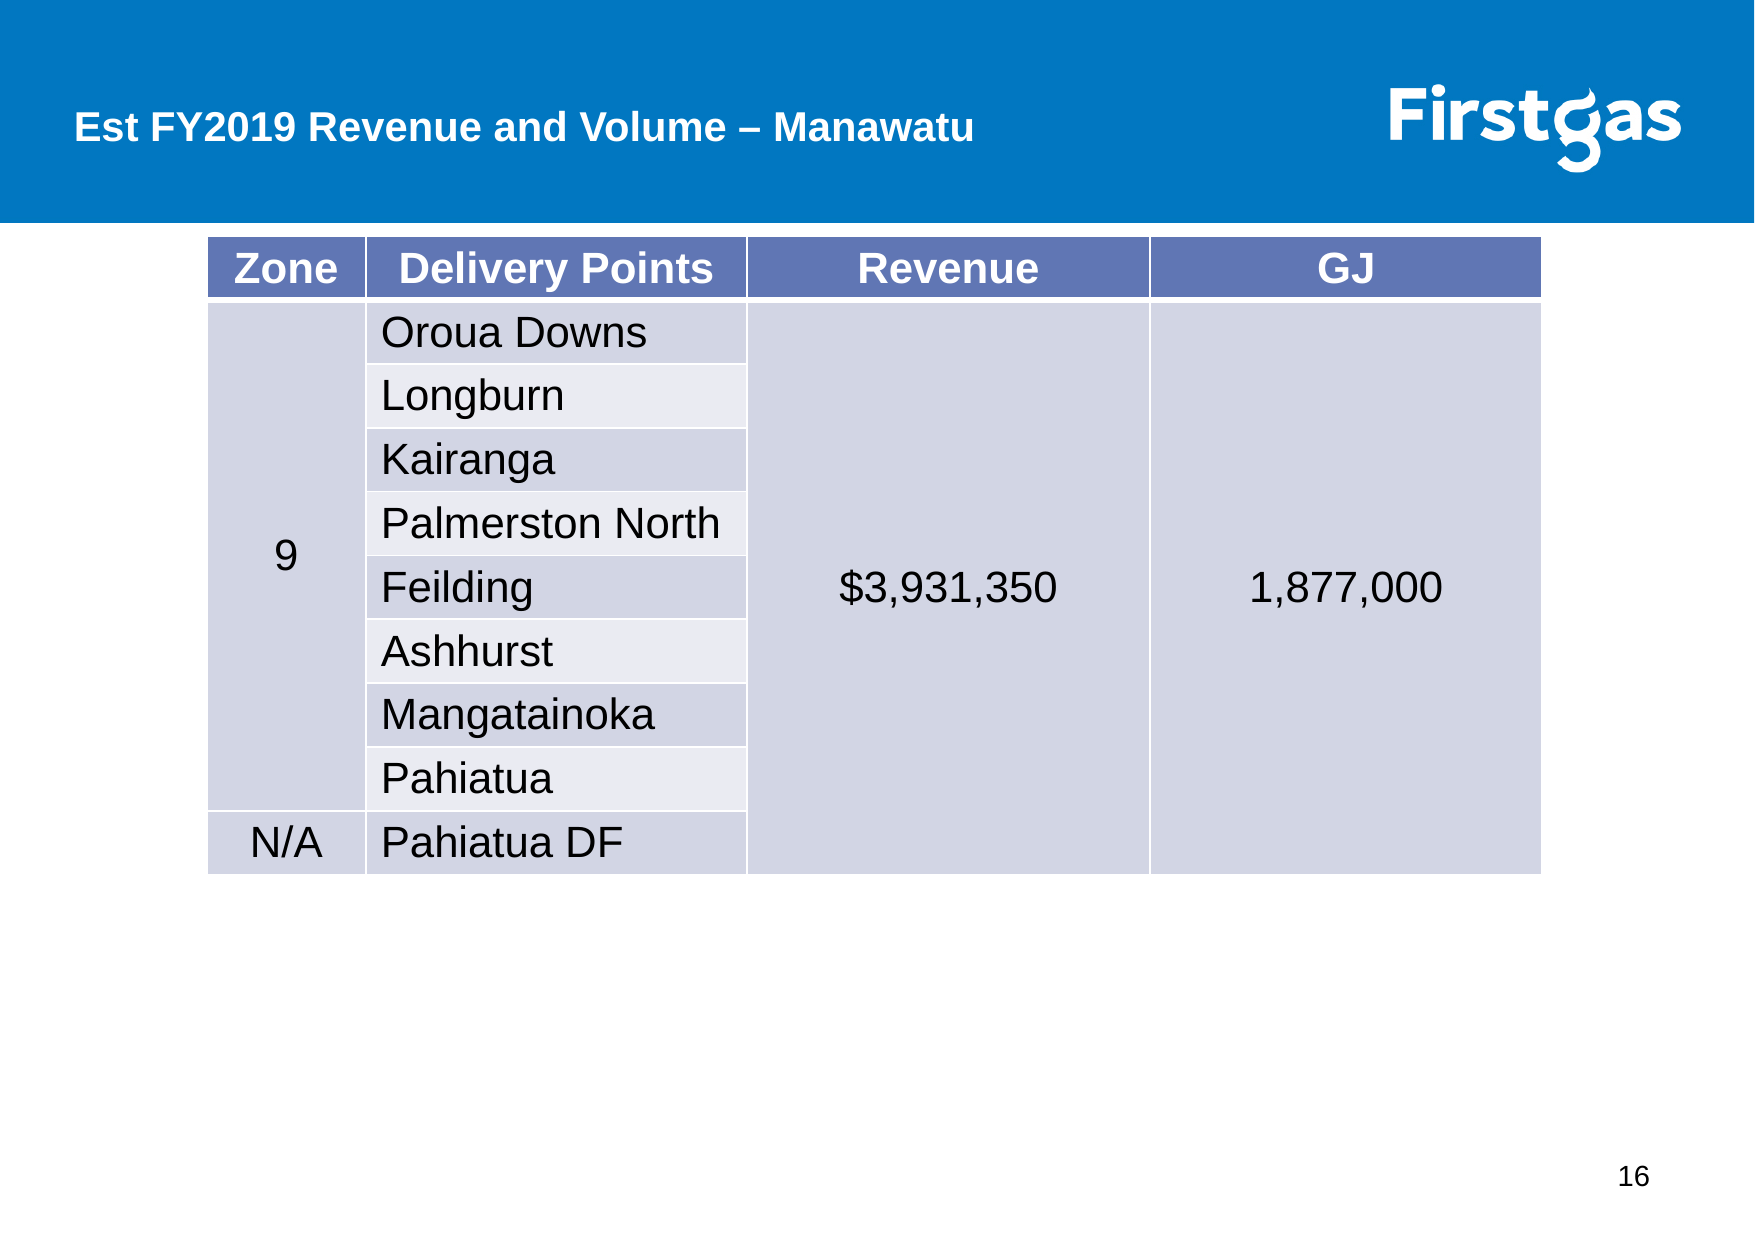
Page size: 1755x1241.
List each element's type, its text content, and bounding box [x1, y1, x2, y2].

table_cell Kairanga [367, 429, 746, 491]
table_cell 1,877,000 [1151, 303, 1541, 874]
table_cell Oroua Downs [367, 303, 746, 363]
table_header Revenue [748, 237, 1149, 297]
slide_number 16 [1257, 1149, 1667, 1216]
table_cell Pahiatua DF [367, 812, 746, 874]
table_cell 9 [208, 303, 365, 810]
table_cell Pahiatua [367, 748, 746, 810]
table_cell Longburn [367, 365, 746, 427]
table_header Delivery Points [367, 237, 746, 297]
table_cell Mangatainoka [367, 684, 746, 746]
table_header Zone [208, 237, 365, 297]
table_cell Palmerston North [367, 492, 746, 555]
table_cell Ashhurst [367, 620, 746, 682]
table_header GJ [1151, 237, 1541, 297]
table_cell Feilding [367, 556, 746, 618]
table_cell $3,931,350 [748, 303, 1149, 874]
picture [0, 0, 1755, 1241]
table_cell N/A [208, 812, 365, 874]
text_box Est FY2019 Revenue and Volume – Manawatu [73, 78, 1350, 148]
